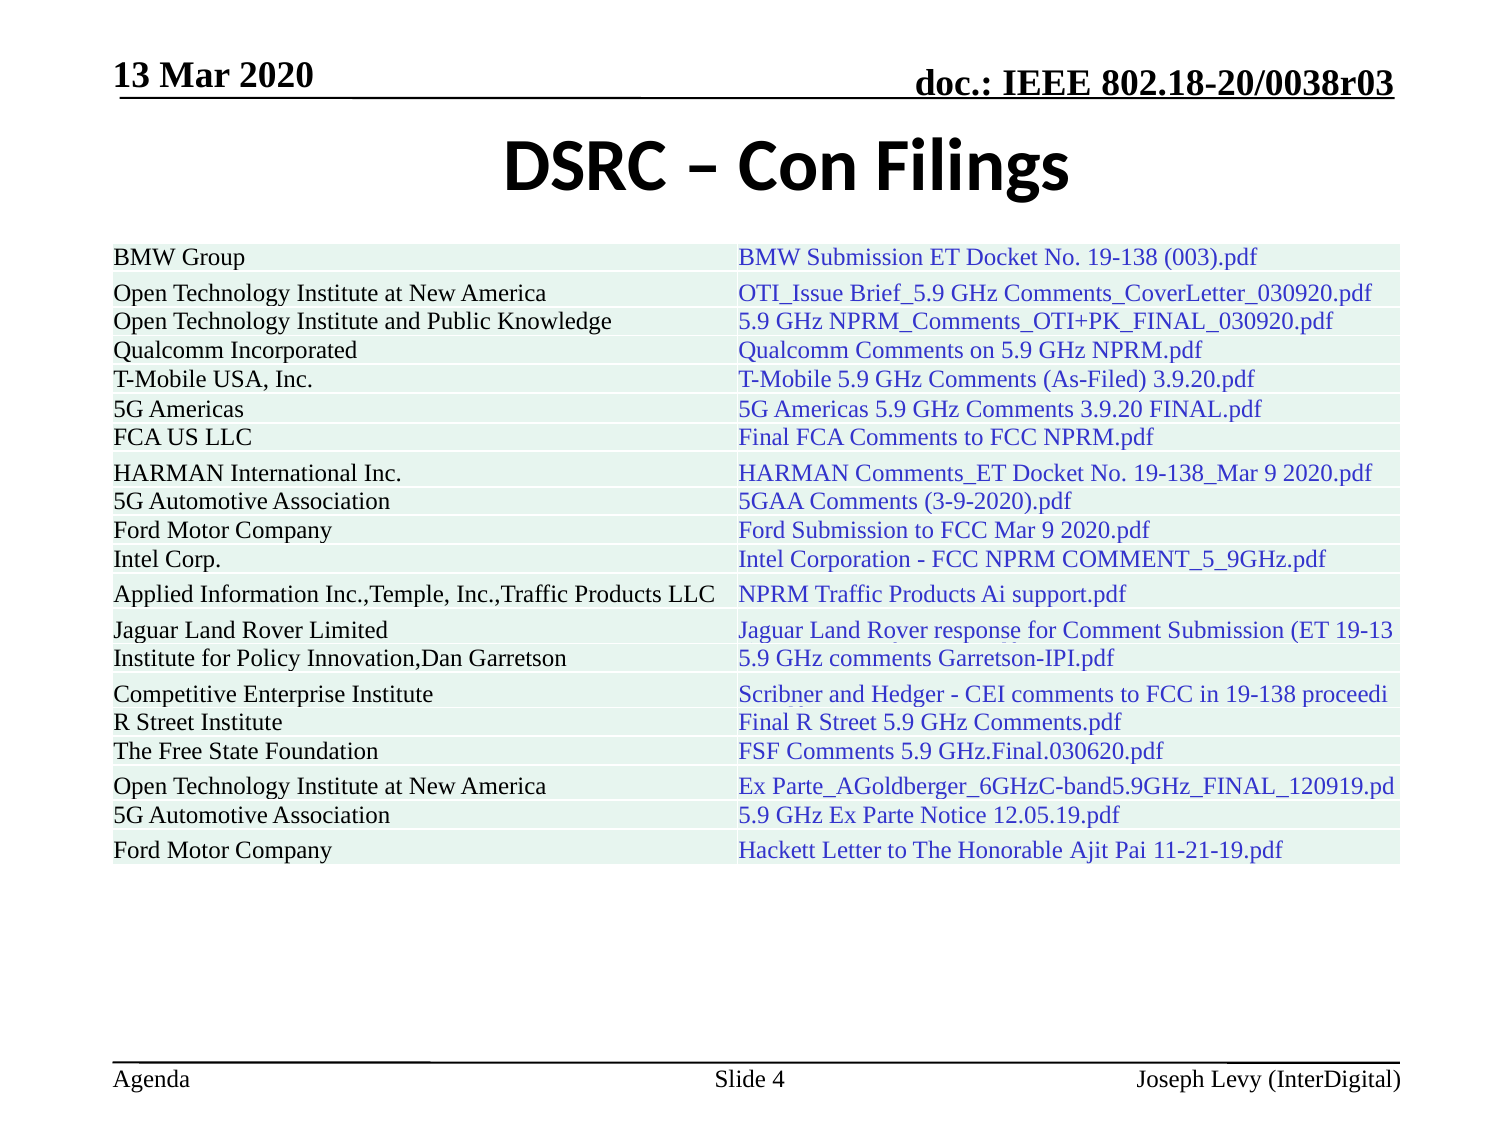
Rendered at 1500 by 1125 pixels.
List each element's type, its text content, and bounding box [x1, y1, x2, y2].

table_cell 5G Americas 5.9 GHz Comments 3.9.20 FINAL.pdf [738, 394, 1400, 422]
table_cell Jaguar Land Rover response for Comment Submission (ET 19-138) in Support of C-V2X.pdf [738, 609, 1400, 643]
table_cell Ford Motor Company [113, 830, 737, 864]
table_cell Scribner and Hedger - CEI comments to FCC in 19-138 proceeding.pdf [738, 673, 1400, 707]
table_cell Ford Motor Company [113, 516, 737, 543]
table_cell 5.9 GHz comments Garretson-IPI.pdf [738, 644, 1400, 671]
table_cell 5G Automotive Association [113, 488, 737, 514]
table_cell T-Mobile 5.9 GHz Comments (As-Filed) 3.9.20.pdf [738, 365, 1400, 392]
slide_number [112, 49, 488, 95]
table_cell 5G Americas [113, 394, 737, 422]
table_cell Final R Street 5.9 GHz Comments.pdf [738, 708, 1400, 735]
table_cell Jaguar Land Rover Limited [113, 609, 737, 643]
table_cell T-Mobile USA, Inc. [113, 365, 737, 392]
table_cell Open Technology Institute and Public Knowledge [113, 308, 737, 335]
table_cell The Free State Foundation [113, 737, 737, 764]
table_cell Intel Corp. [113, 545, 737, 572]
table_cell Open Technology Institute at New America [113, 272, 737, 306]
table_cell NPRM Traffic Products Ai support.pdf [738, 574, 1400, 607]
footer Joseph Levy (InterDigital) [878, 1061, 1402, 1093]
table_cell Ex Parte_AGoldberger_6GHzC-band5.9GHz_FINAL_120919.pdf [738, 766, 1400, 799]
table_cell Intel Corporation - FCC NPRM COMMENT_5_9GHz.pdf [738, 545, 1400, 572]
table_cell Qualcomm Comments on 5.9 GHz NPRM.pdf [738, 336, 1400, 363]
table_cell 5.9 GHz NPRM_Comments_OTI+PK_FINAL_030920.pdf [738, 308, 1400, 335]
table_cell Open Technology Institute at New America [113, 766, 737, 799]
table_cell OTI_Issue Brief_5.9 GHz Comments_CoverLetter_030920.pdf [738, 272, 1400, 306]
table_cell Final FCA Comments to FCC NPRM.pdf [738, 424, 1400, 450]
slide_number Slide 4 [699, 1061, 800, 1123]
table_cell HARMAN International Inc. [113, 452, 737, 486]
table_cell 5GAA Comments (3-9-2020).pdf [738, 488, 1400, 514]
table_header BMW Group [113, 244, 737, 270]
table_cell FSF Comments 5.9 GHz.Final.030620.pdf [738, 737, 1400, 764]
table_cell FCA US LLC [113, 424, 737, 450]
table_cell Ford Submission to FCC Mar 9 2020.pdf [738, 516, 1400, 543]
table_cell HARMAN Comments_ET Docket No. 19-138_Mar 9 2020.pdf [738, 452, 1400, 486]
table_cell Applied Information Inc.,Temple, Inc.,Traffic Products LLC [113, 574, 737, 607]
table_cell Hackett Letter to The Honorable Ajit Pai 11-21-19.pdf [738, 830, 1400, 864]
table_cell Institute for Policy Innovation,Dan Garretson [113, 644, 737, 671]
table_cell Competitive Enterprise Institute [113, 673, 737, 707]
table_cell Qualcomm Incorporated [113, 336, 737, 363]
table_cell R Street Institute [113, 708, 737, 735]
table_header BMW Submission ET Docket No. 19-138 (003).pdf [738, 244, 1400, 270]
title DSRC – Con Filings [112, 112, 1388, 226]
table_cell 5G Automotive Association [113, 801, 737, 828]
table_cell 5.9 GHz Ex Parte Notice 12.05.19.pdf [738, 801, 1400, 828]
